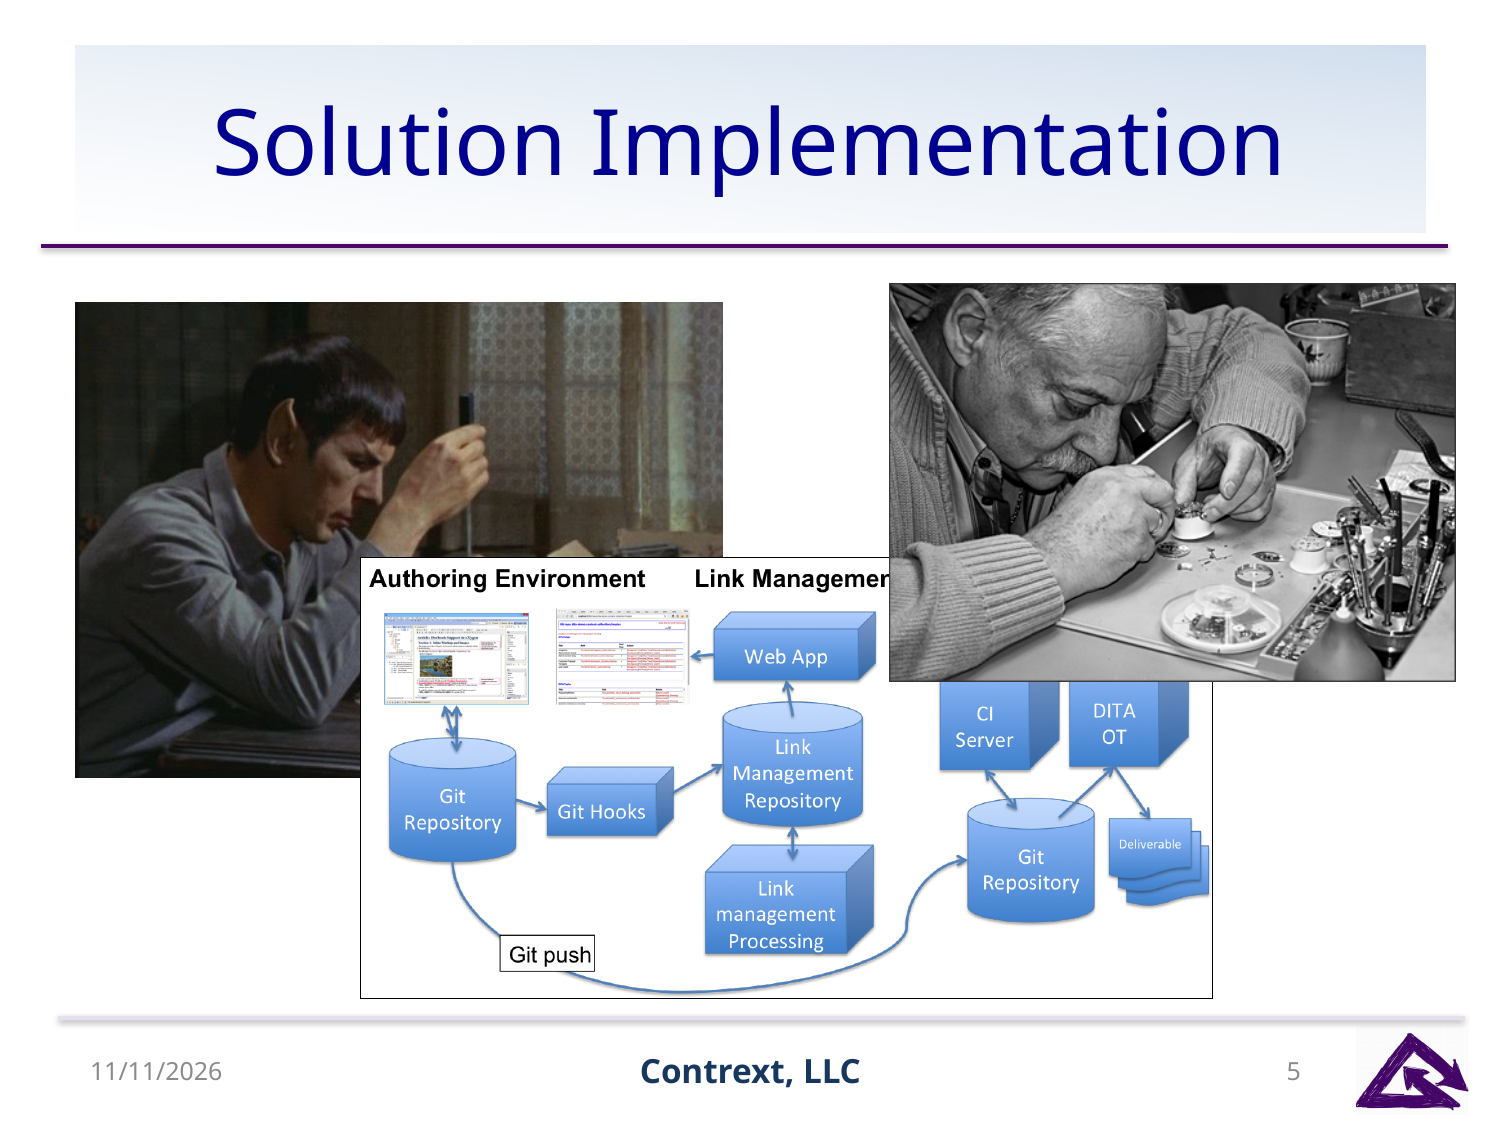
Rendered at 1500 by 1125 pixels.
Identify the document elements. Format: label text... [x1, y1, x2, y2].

footer Contrext, LLC [471, 1042, 1030, 1103]
picture [1356, 1025, 1469, 1115]
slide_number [75, 1042, 425, 1103]
picture [74, 282, 1456, 999]
title Solution Implementation [75, 45, 1425, 233]
slide_number 5 [1074, 1042, 1316, 1103]
